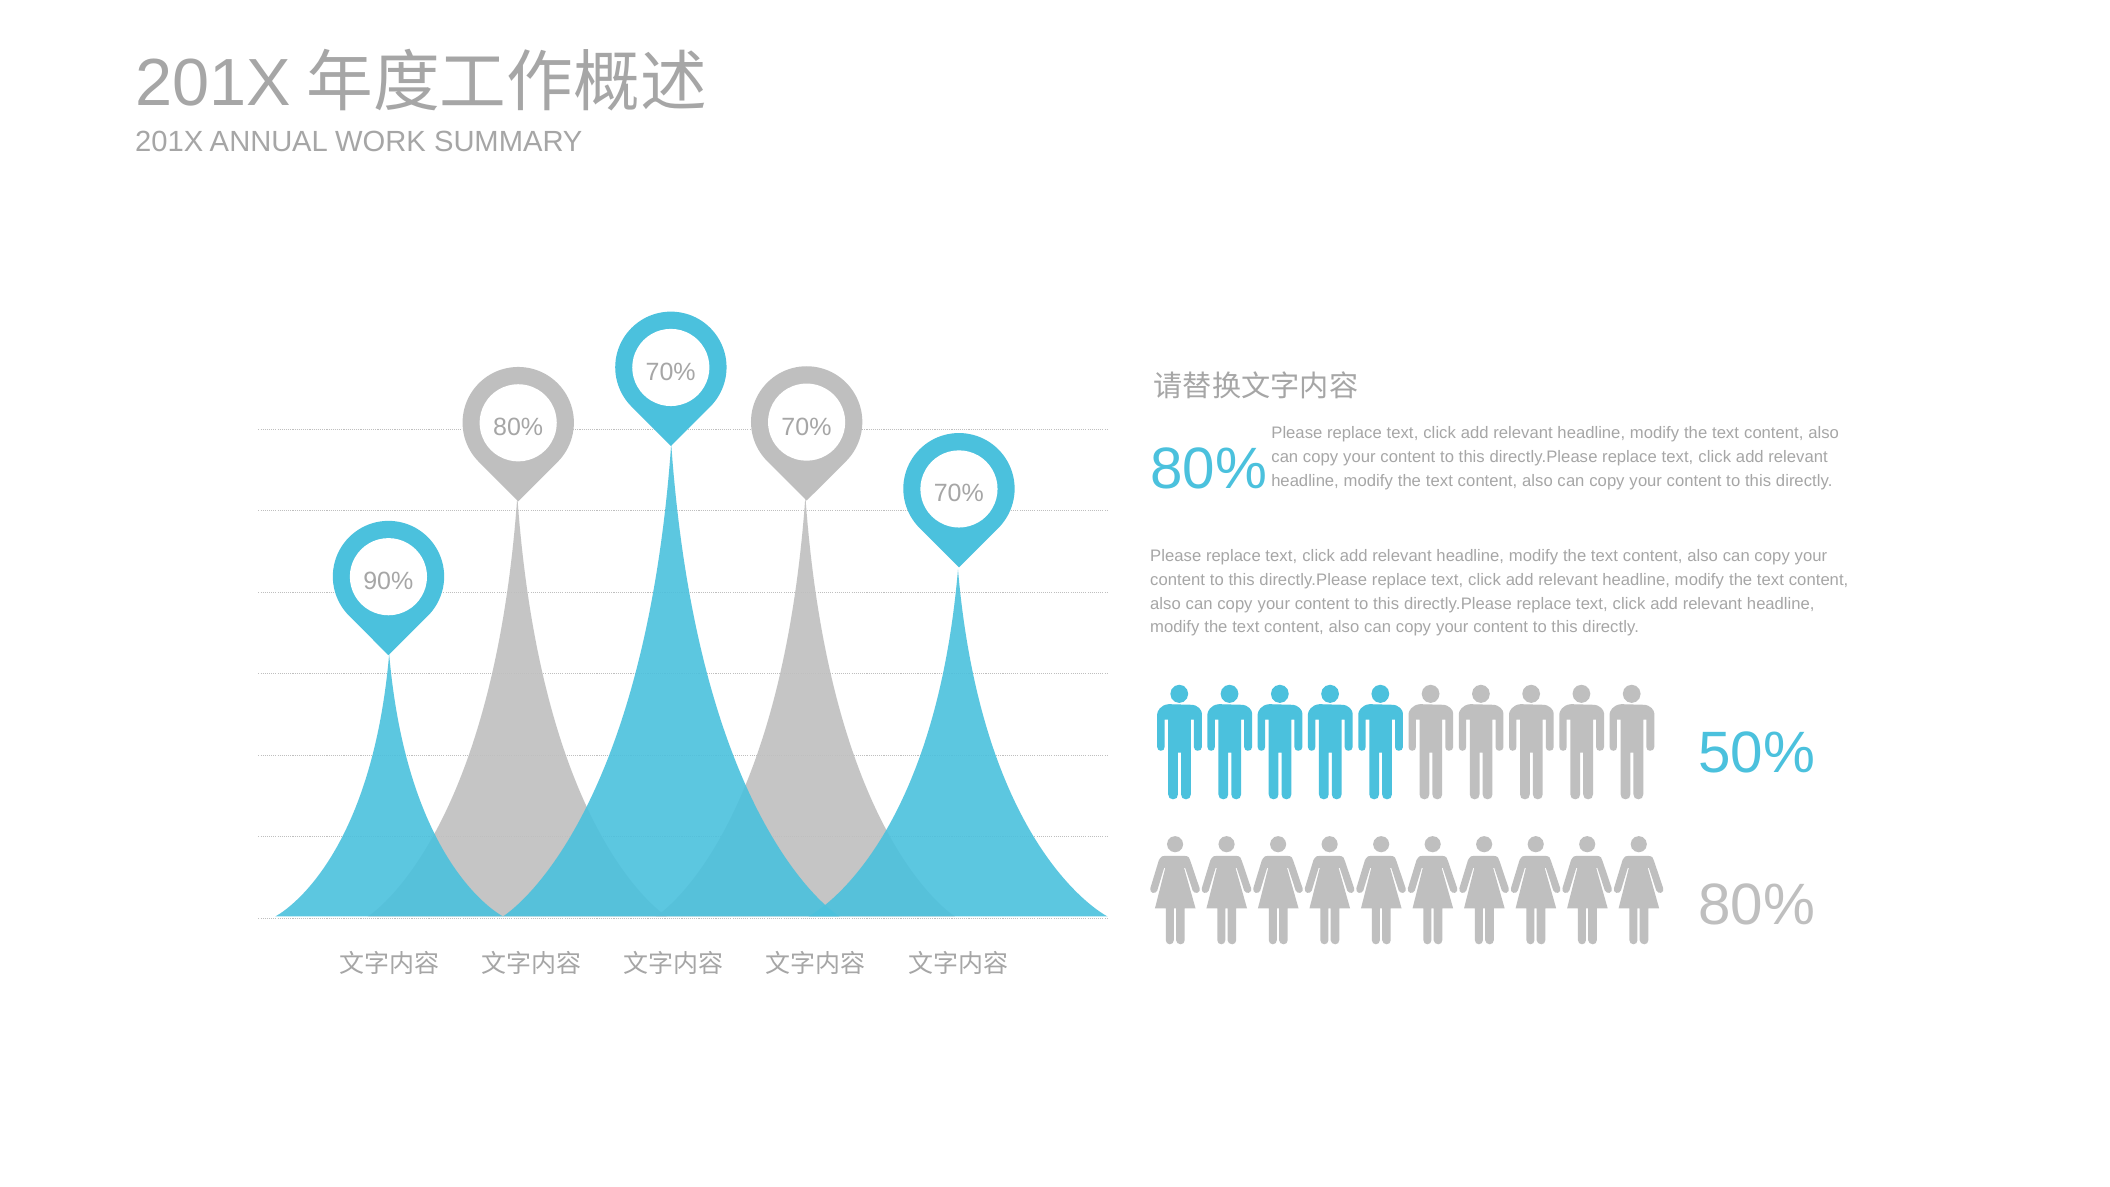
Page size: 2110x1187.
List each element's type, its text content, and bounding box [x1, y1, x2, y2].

text_box 201X年度工作概述 [135, 38, 783, 119]
text_box 80% [1698, 852, 1816, 937]
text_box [1157, 684, 1655, 800]
text_box 文字内容 [765, 941, 866, 978]
text_box 50% [1698, 700, 1816, 785]
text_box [258, 429, 1108, 919]
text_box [903, 433, 1015, 545]
text_box 文字内容 [339, 941, 440, 978]
text_box Please replace text, click add relevant headline, modify the text content, also can copy your content to this directly.Please replace text, click add relevant headline, modify the text content, also can copy your content to this directly. [1271, 417, 1850, 490]
text_box 201X ANNUAL WORK SUMMARY [135, 122, 596, 158]
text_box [1149, 836, 1664, 945]
text_box 请替换文字内容 [1153, 360, 1463, 403]
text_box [462, 366, 574, 479]
text_box 文字内容 [623, 941, 724, 978]
text_box Please replace text, click add relevant headline, modify the text content, also can copy your content to this directly.Please replace text, click add relevant headline, modify the text content, also can copy your content to this directly.Please replace text, click add relevant headline, modify the text content, also can copy your content to this directly. [1150, 540, 1850, 637]
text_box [332, 520, 445, 633]
text_box 80% [1150, 416, 1268, 501]
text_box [615, 311, 727, 423]
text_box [750, 366, 863, 478]
text_box 文字内容 [907, 941, 1009, 978]
text_box 文字内容 [481, 941, 582, 978]
